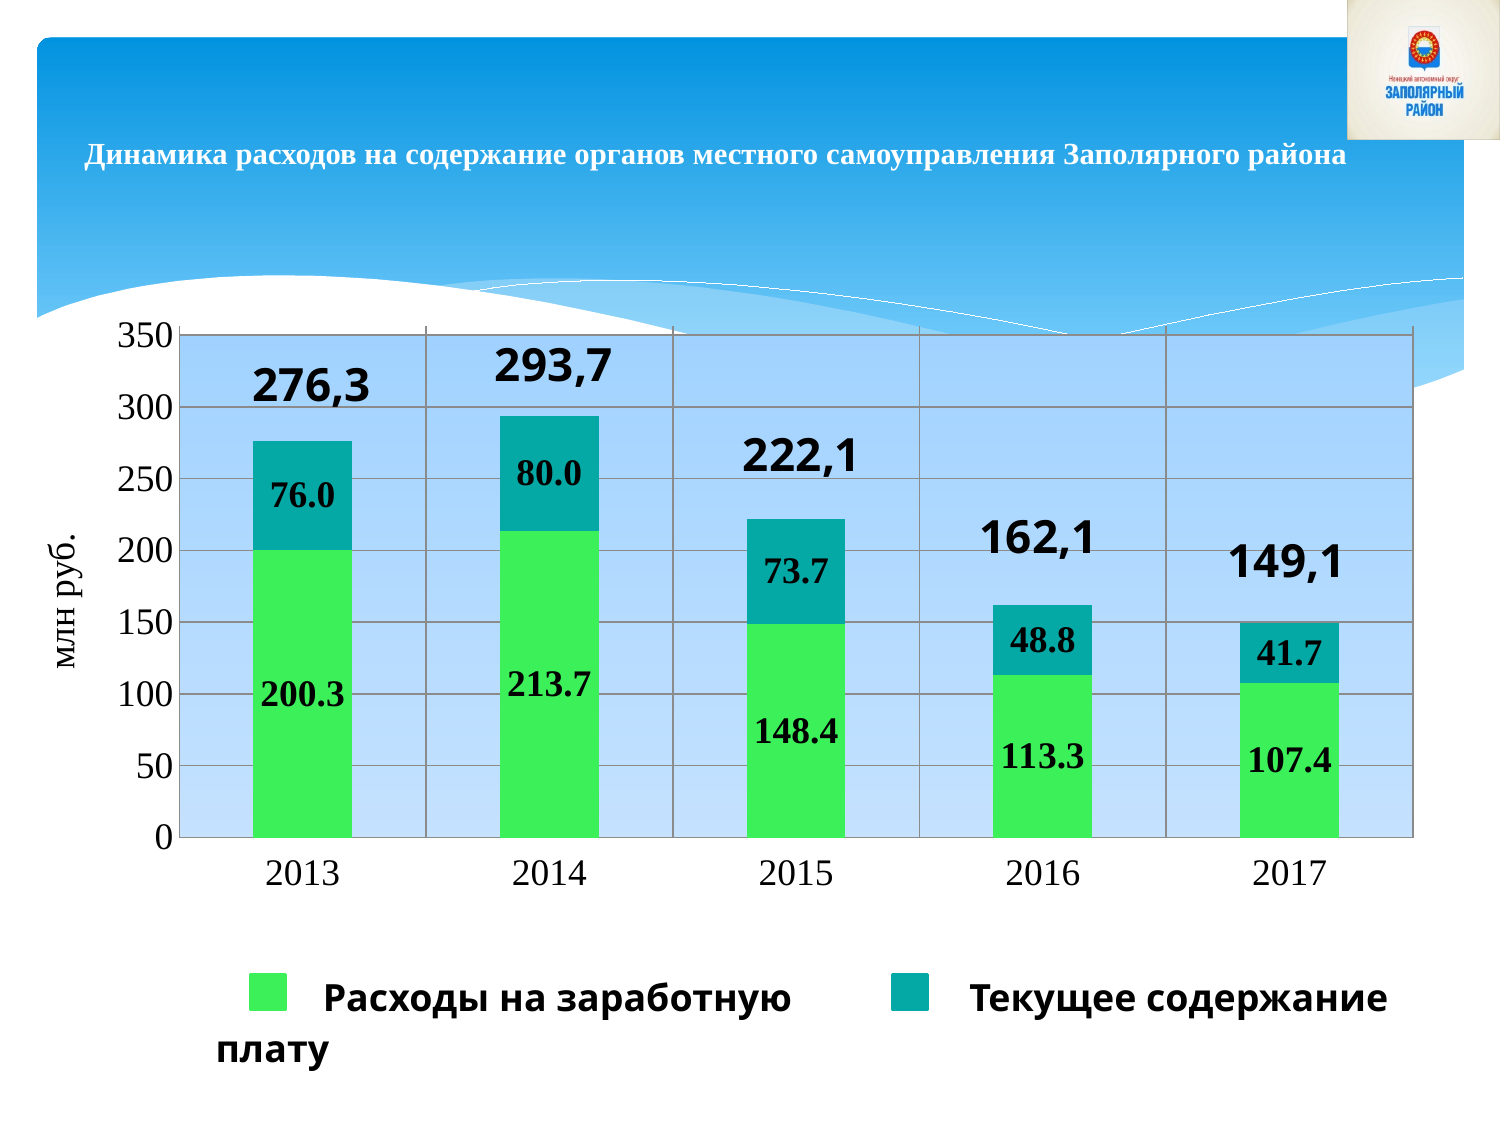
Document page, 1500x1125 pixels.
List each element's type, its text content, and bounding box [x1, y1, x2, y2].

text_box млн руб. [29, 485, 83, 685]
table_header Расходы на заработную плату [202, 965, 817, 1078]
title Динамика расходов на содержание органов местного самоуправления Заполярного района [59, 69, 1373, 235]
text_box [891, 973, 929, 1011]
text_box [249, 973, 287, 1011]
table_header Текущее содержание [819, 965, 1434, 1078]
picture [1347, 0, 1500, 140]
chart [89, 302, 1441, 906]
